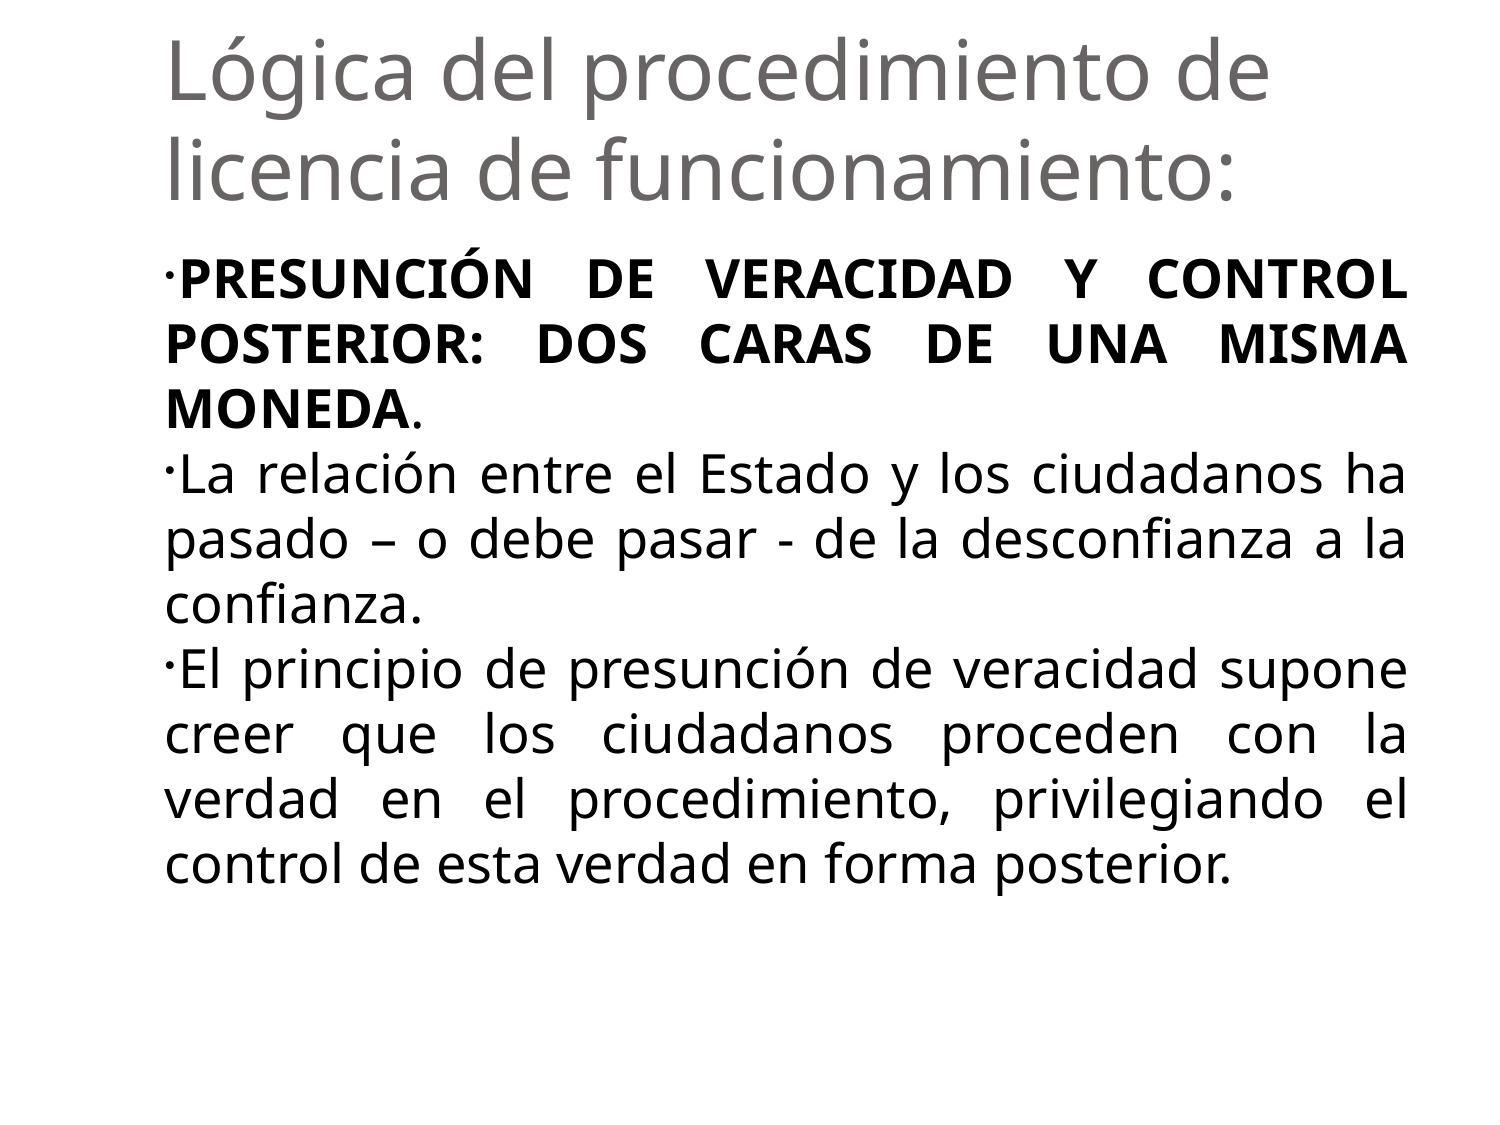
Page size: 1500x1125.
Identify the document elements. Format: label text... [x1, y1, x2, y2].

text_box Lógica del procedimiento de licencia de funcionamiento: [150, 45, 1425, 233]
text_box PRESUNCIÓN DE VERACIDAD Y CONTROL POSTERIOR: DOS CARAS DE UNA MISMA MONEDA. La relación entre el Estado y los ciudadanos ha pasado – o debe pasar - de la desconfianza a la confianza. El principio de presunción de veracidad supone creer que los ciudadanos proceden con la verdad en el procedimiento, privilegiando el control de esta verdad en forma posterior. [150, 237, 1425, 988]
